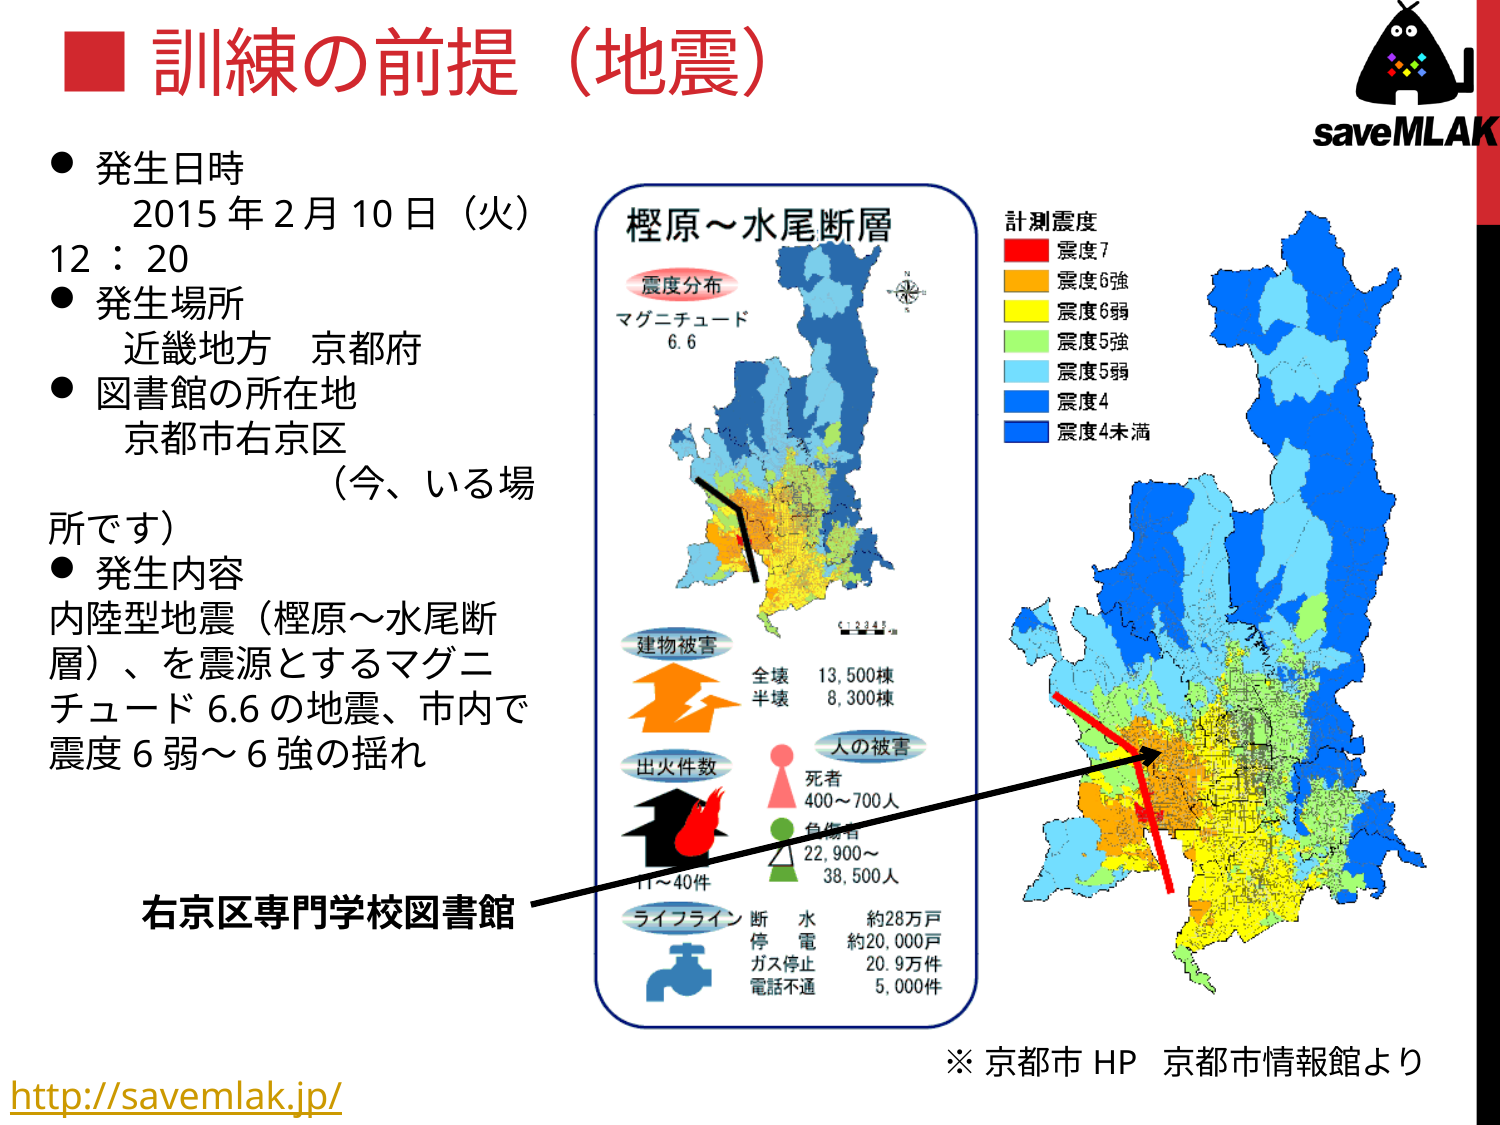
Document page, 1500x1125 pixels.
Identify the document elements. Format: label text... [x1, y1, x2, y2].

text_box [530, 751, 1163, 906]
picture [1313, 0, 1500, 146]
text_box ※京都市HP 京都市情報館より [916, 1033, 1455, 1089]
text_box 発生日時 2015年2月10日（火）12：20 発生場所 近畿地方 京都府 図書館の所在地 京都市右京区 （今、いる場所です） 発生内容 内陸型地震（樫原～水尾断層）、を震源とするマグニチュード6.6の地震、市内で震度6弱～6強の揺れ [33, 137, 584, 783]
picture [589, 180, 1439, 1032]
text_box 右京区専門学校図書館 [114, 887, 543, 951]
title ■訓練の前提（地震） [42, 40, 1281, 114]
text_box http://savemlak.jp/ [0, 1064, 358, 1125]
